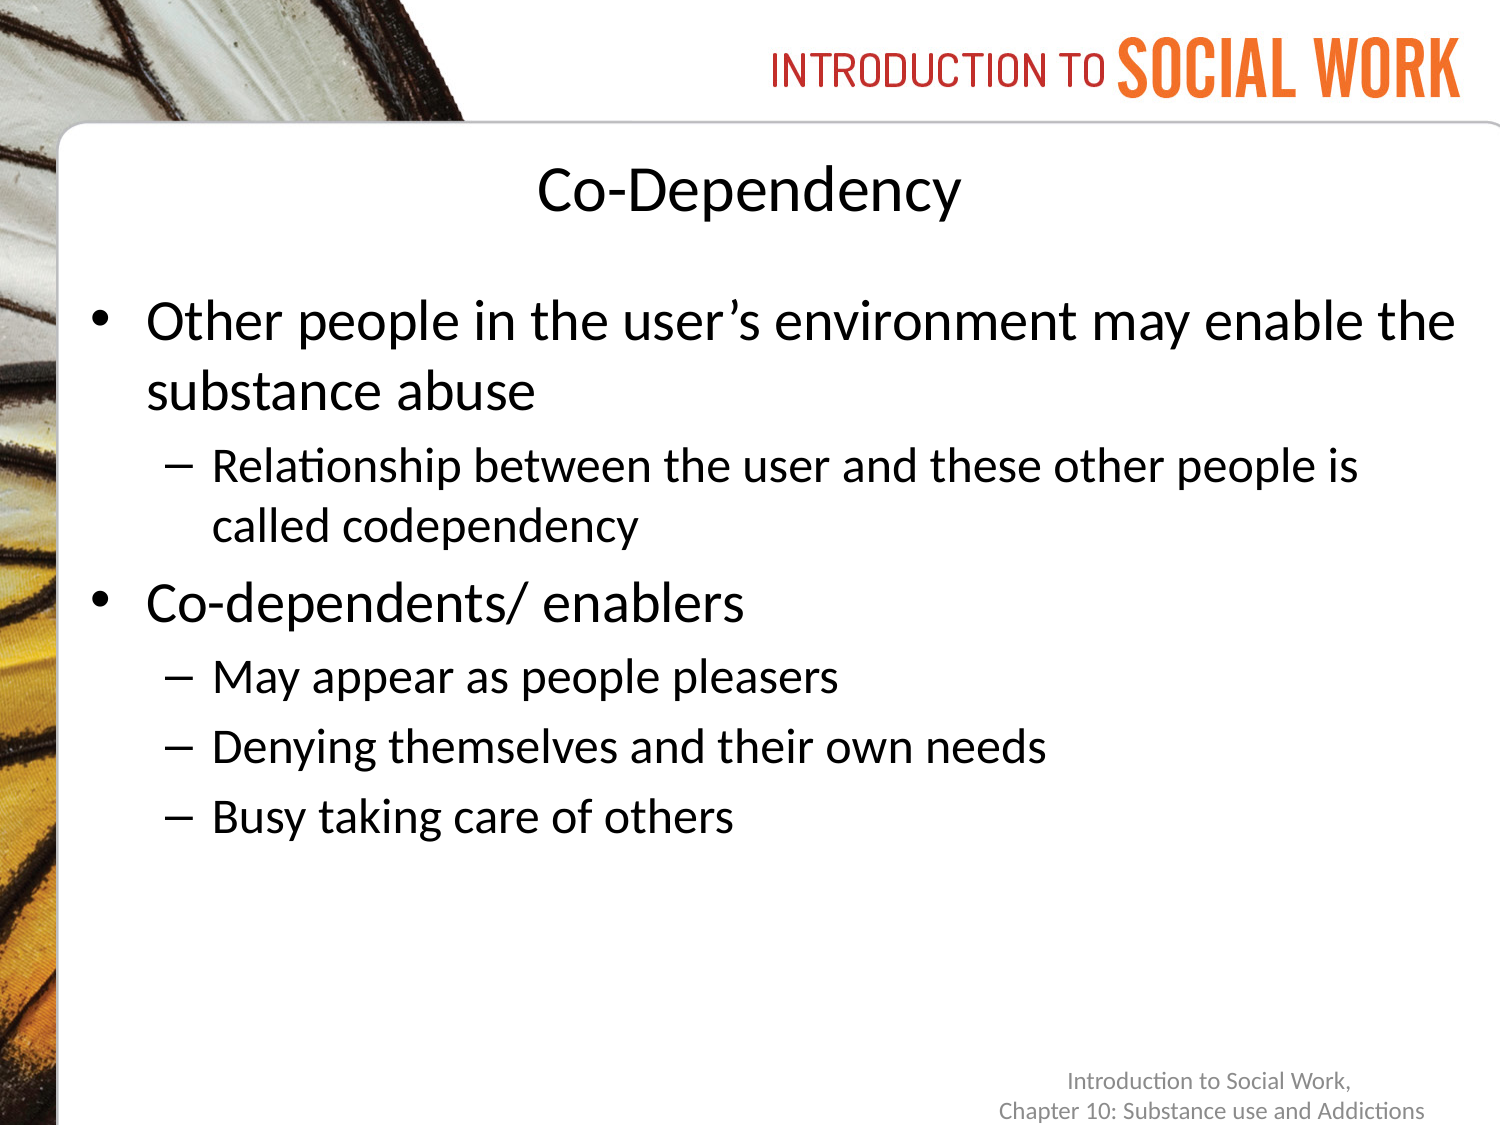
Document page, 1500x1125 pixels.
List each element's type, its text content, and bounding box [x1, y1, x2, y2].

title Co-Dependency [75, 137, 1425, 233]
picture [0, 0, 1500, 1125]
footer Introduction to Social Work, Chapter 10: Substance use and Addictions [950, 1065, 1475, 1125]
list Other people in the user’s environment may enable the substance abuse Relationship between the user and these other people is called codependency Co-dependents/ enablers May appear as people pleasers Denying themselves and their own needs Busy taking care of others [75, 275, 1500, 1050]
